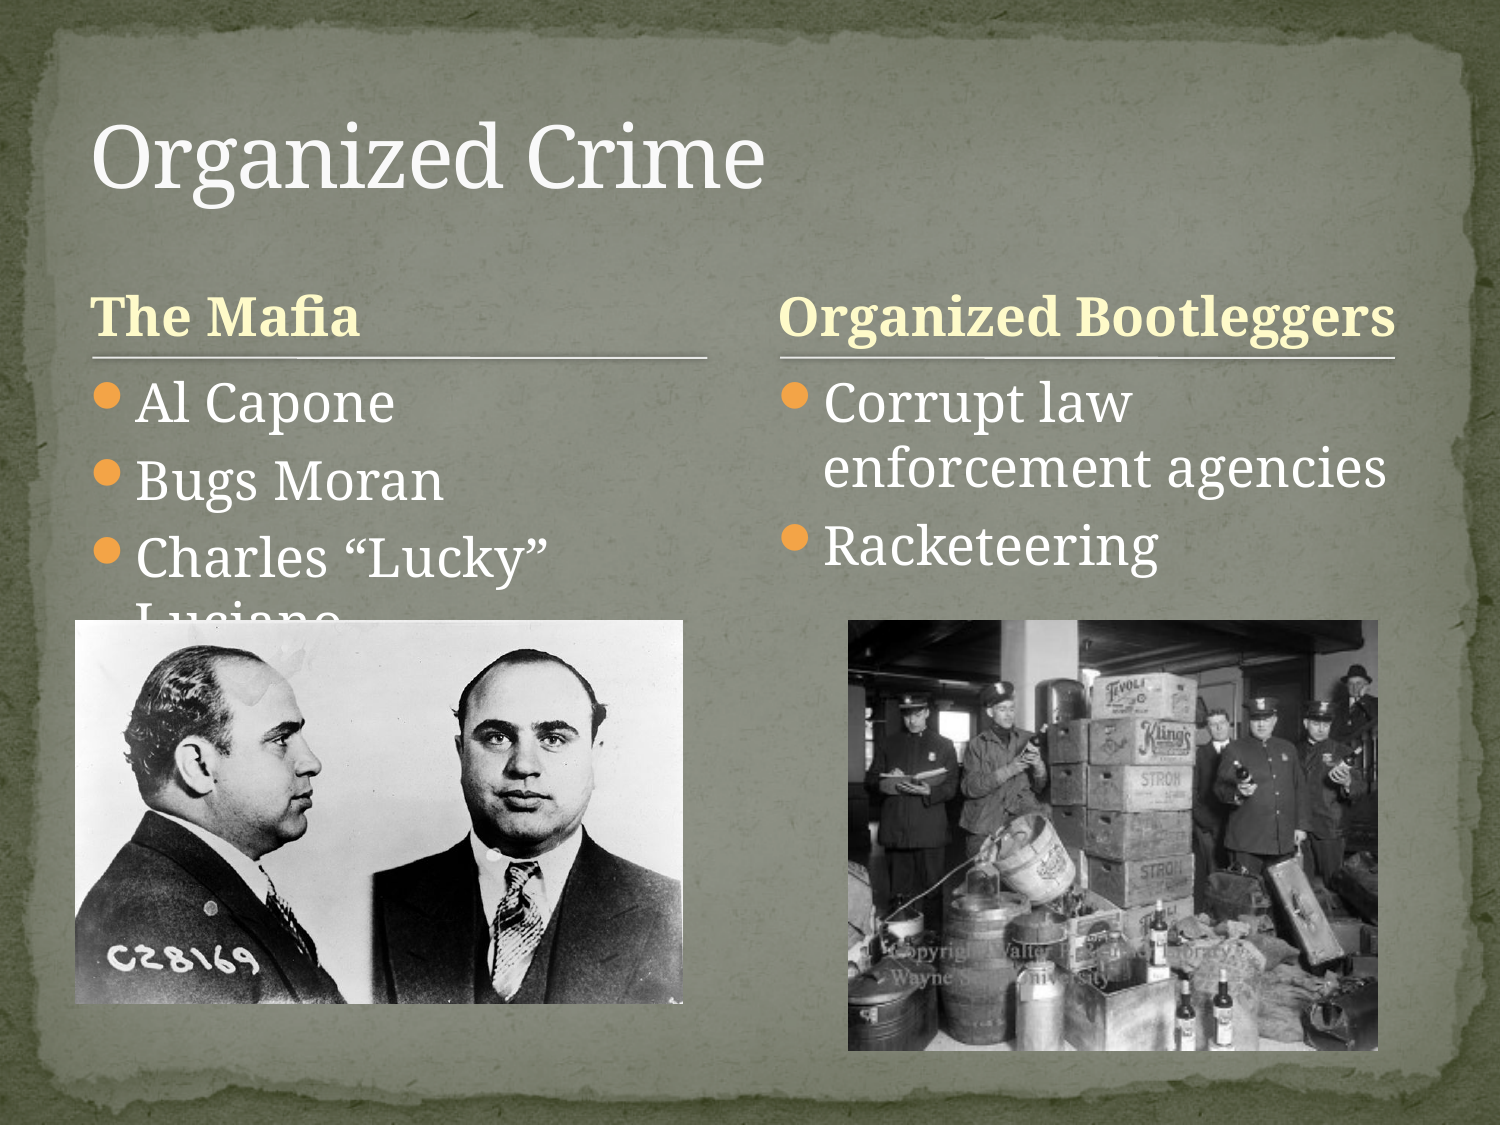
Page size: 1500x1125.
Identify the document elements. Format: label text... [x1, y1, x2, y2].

list The Mafia [73, 228, 740, 357]
list Al Capone Bugs Moran Charles “Lucky” Luciano [75, 361, 738, 1004]
title Organized Crime [74, 25, 1425, 213]
picture [75, 620, 683, 1004]
list Organized Bootleggers [760, 228, 1427, 357]
list Corrupt law enforcement agencies Racketeering [762, 361, 1426, 1004]
picture [848, 620, 1378, 1051]
